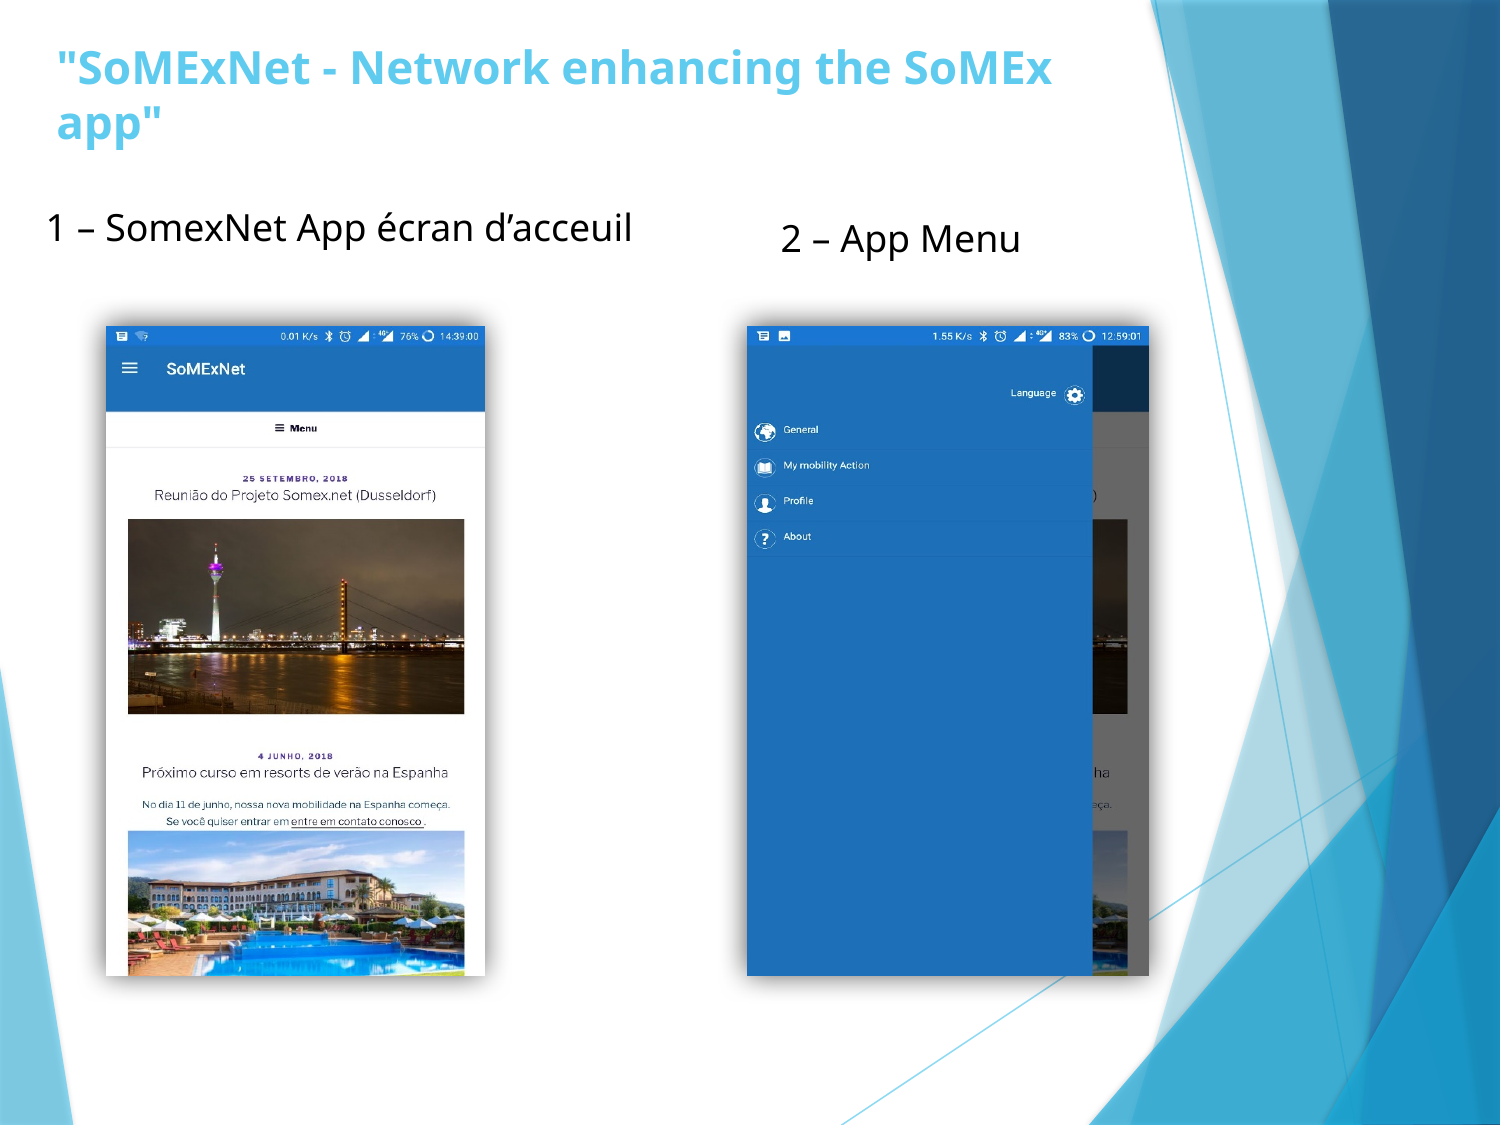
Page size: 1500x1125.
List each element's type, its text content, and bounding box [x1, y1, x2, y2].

title "SoMExNet - Network enhancing the SoMEx app" [41, 30, 1175, 114]
text_box 1 – SomexNet App écran d’acceuil [30, 196, 649, 256]
picture [219, 964, 232, 972]
text_box 2 – App Menu [765, 208, 1037, 268]
picture [105, 325, 485, 977]
picture [747, 325, 1150, 977]
